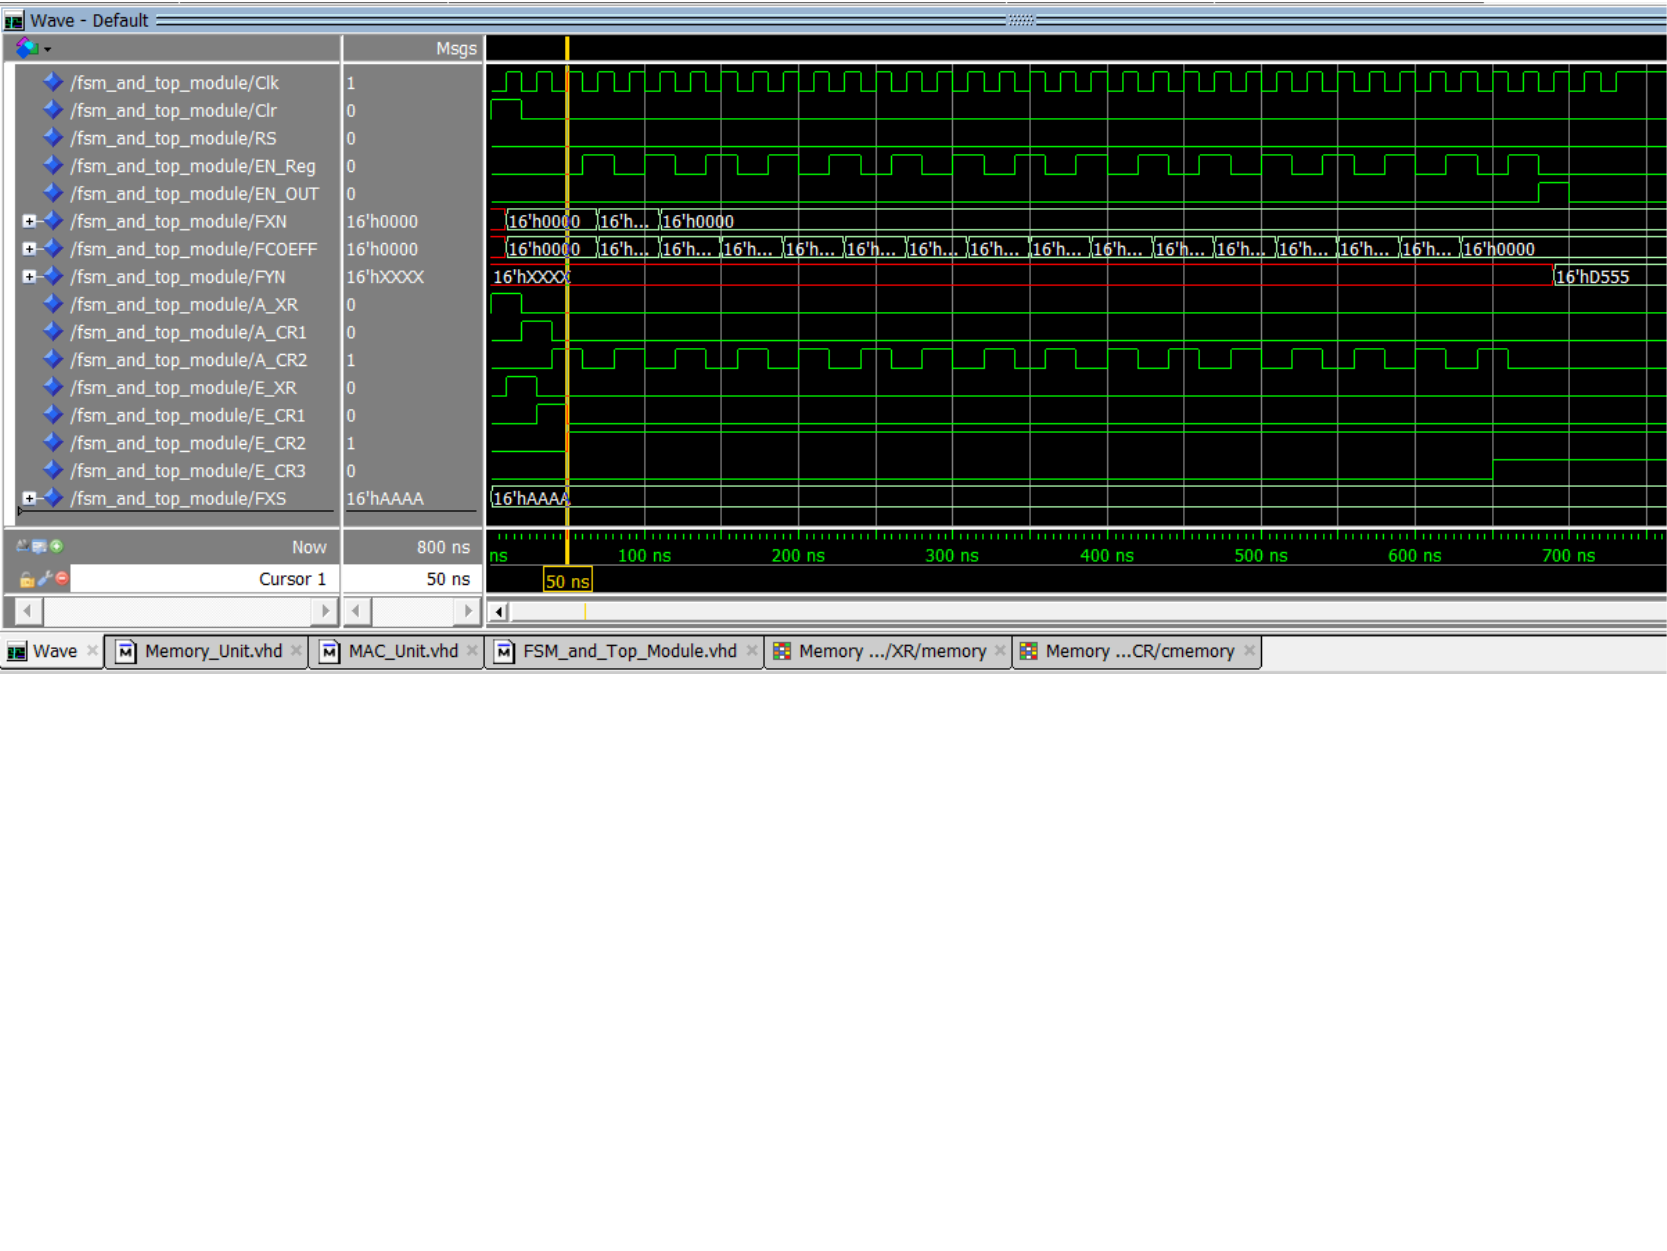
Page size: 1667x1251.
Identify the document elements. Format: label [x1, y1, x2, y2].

picture [0, 1, 1667, 675]
